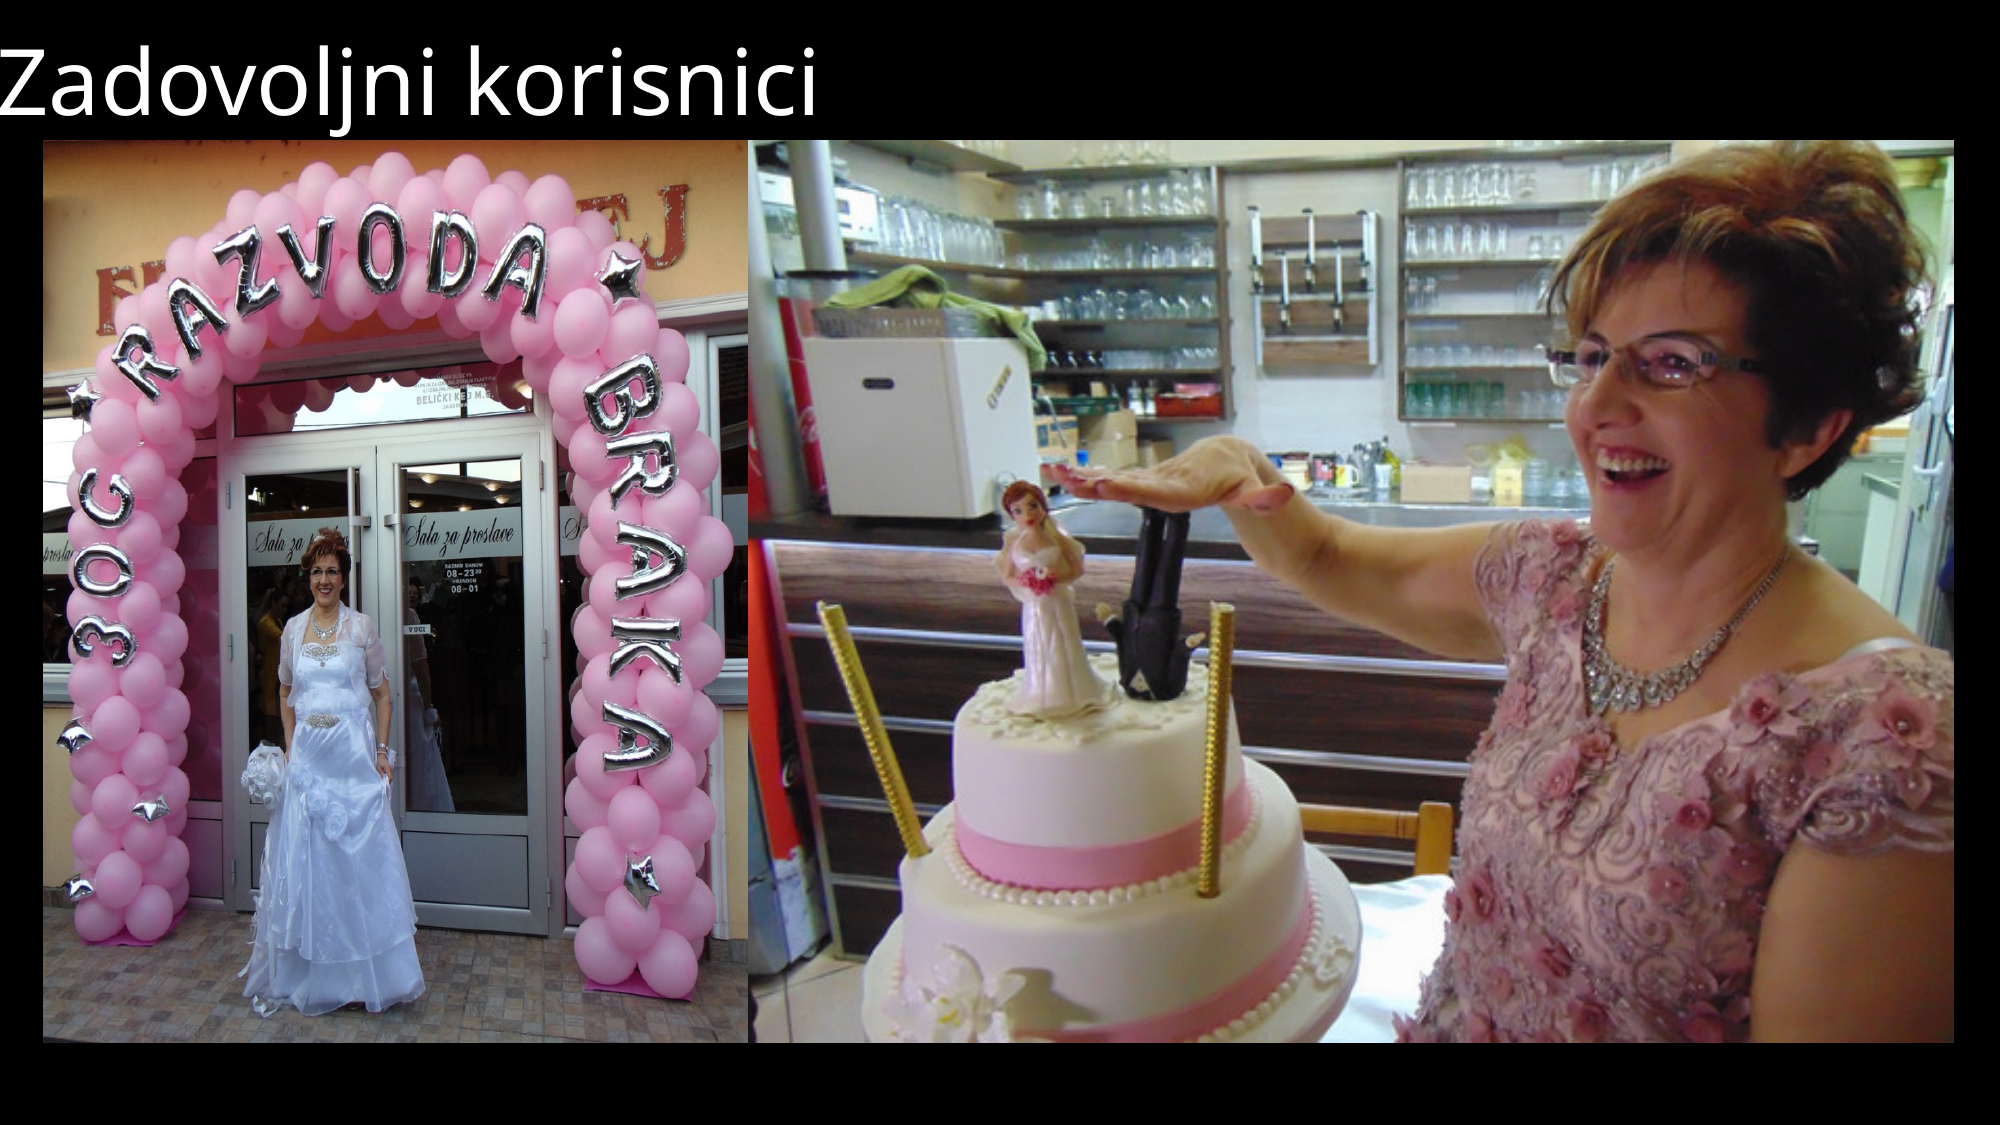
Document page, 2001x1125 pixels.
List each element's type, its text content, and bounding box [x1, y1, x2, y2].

title Zadovoljni korisnici [0, 0, 900, 173]
picture [748, 140, 1954, 1044]
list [43, 140, 748, 1044]
